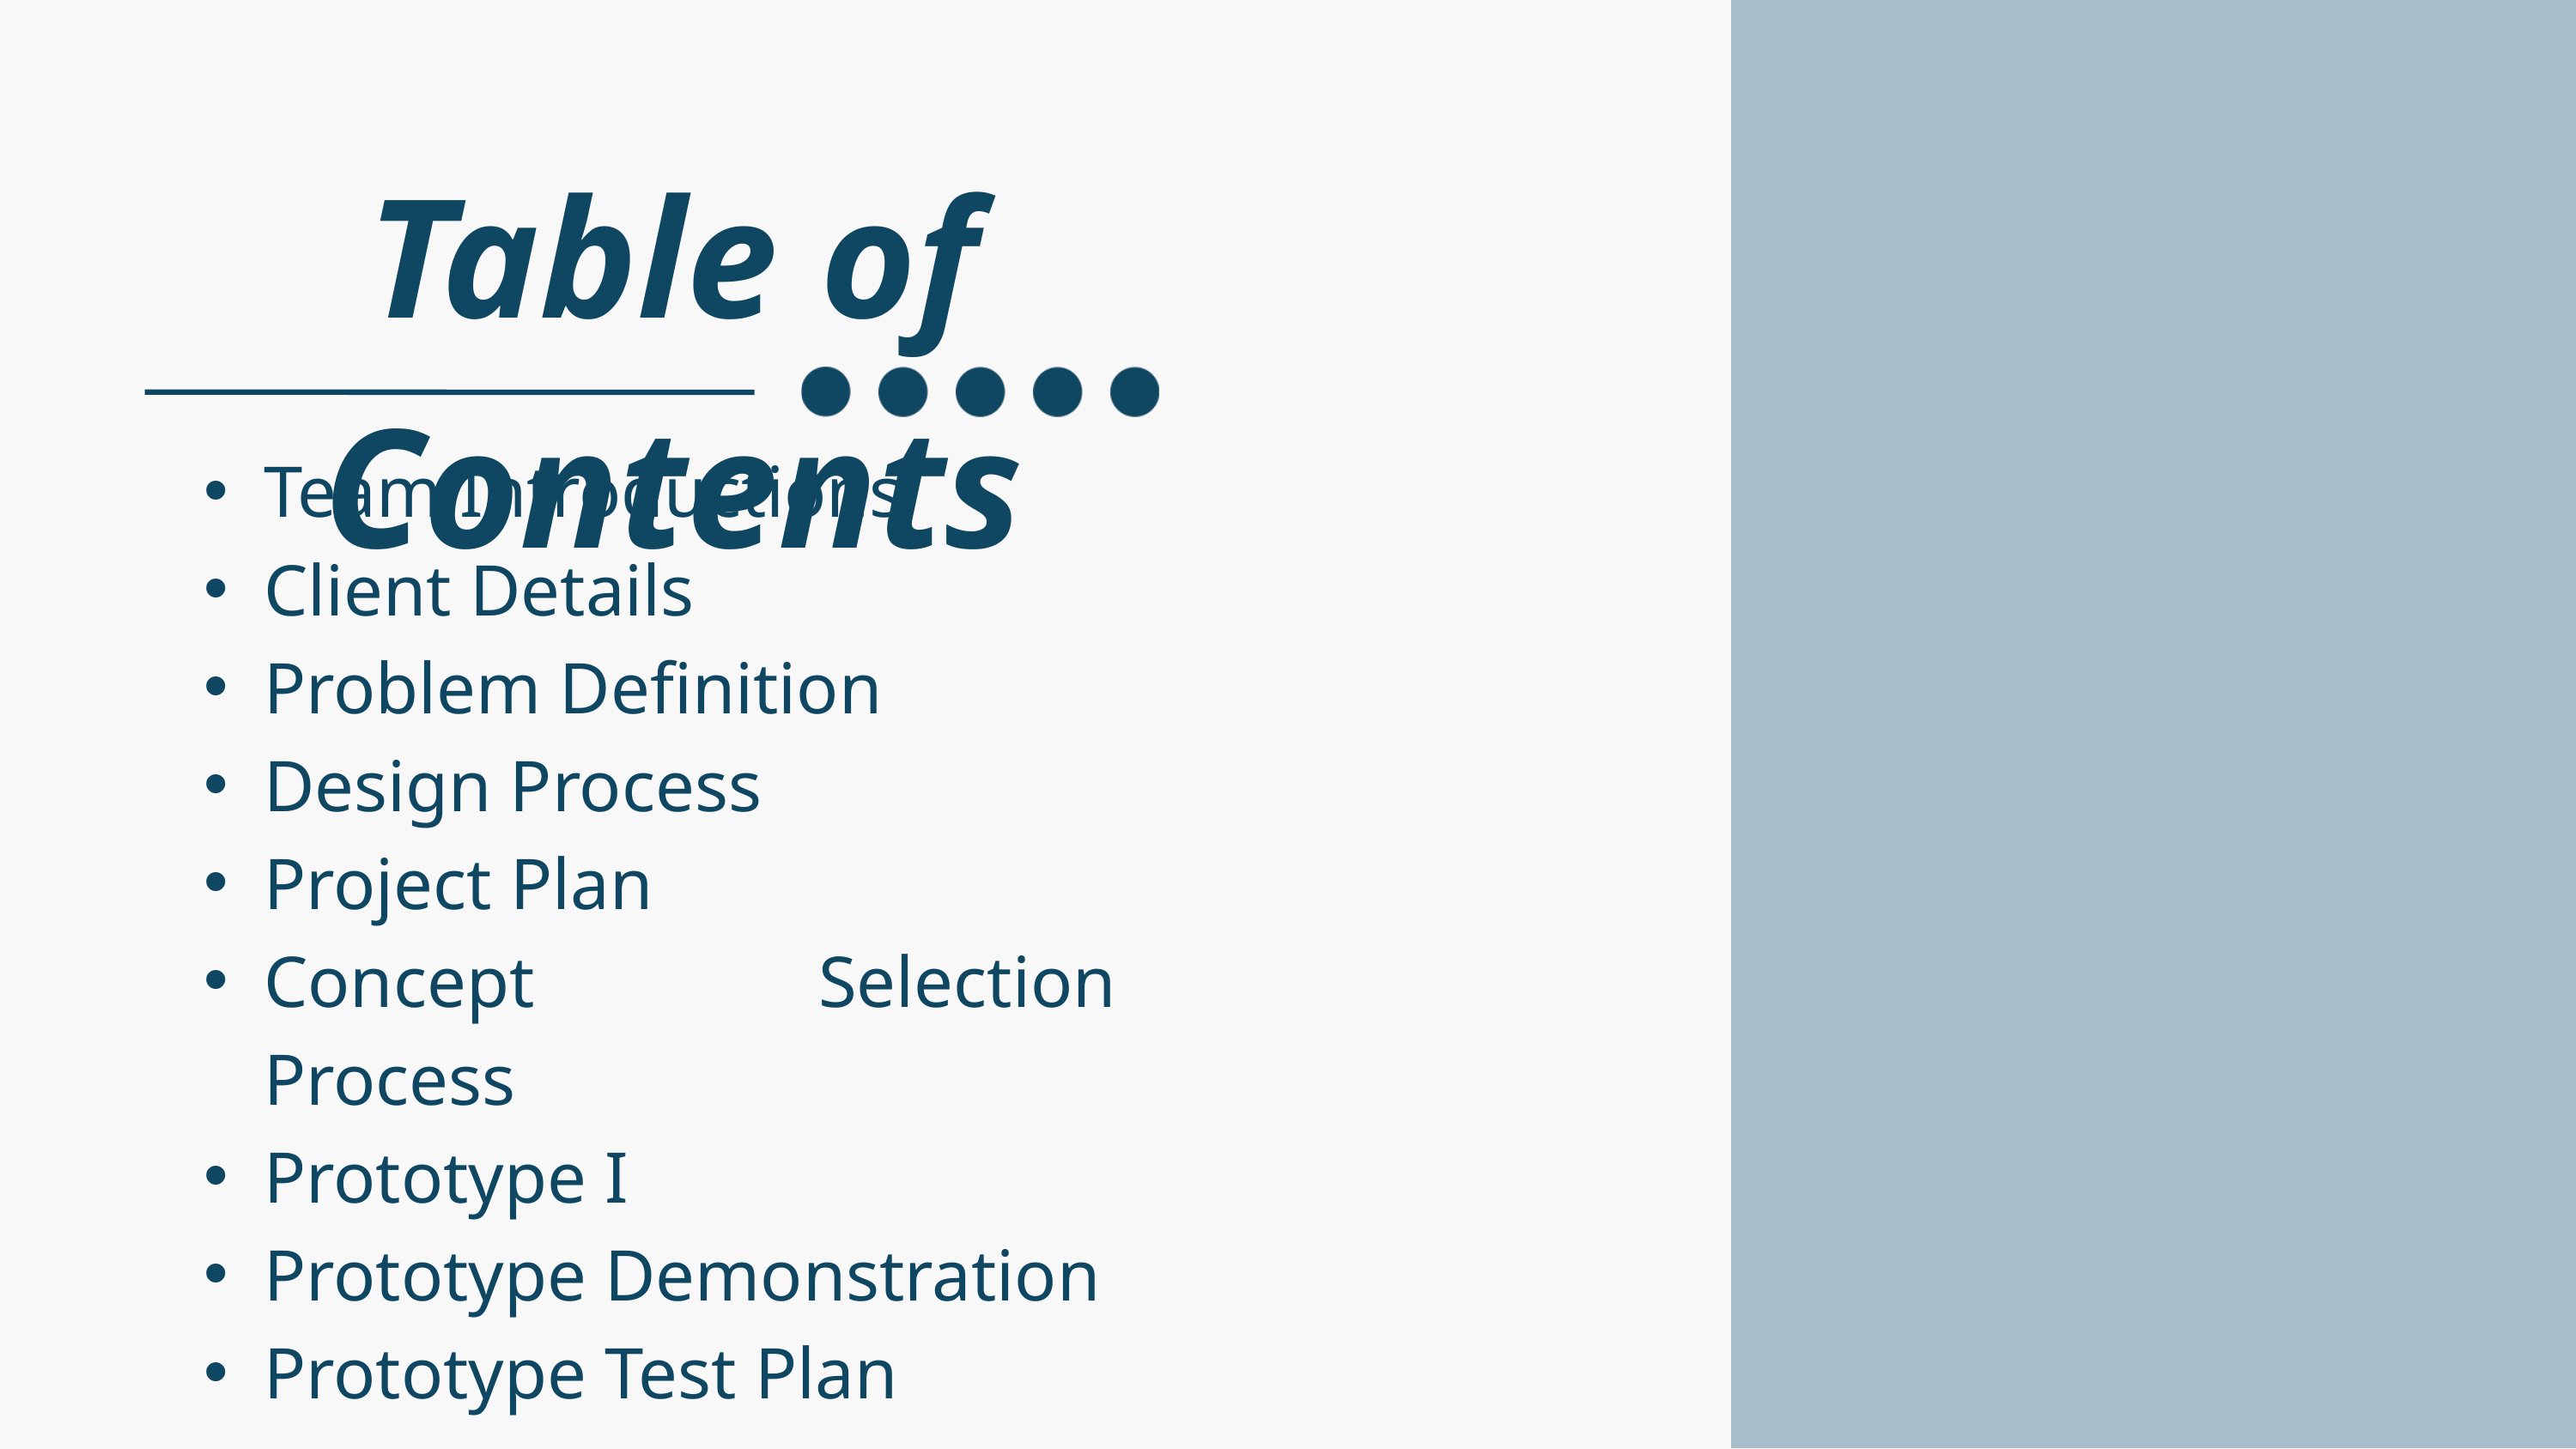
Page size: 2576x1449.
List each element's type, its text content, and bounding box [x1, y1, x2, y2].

text_box Team Introductions Client Details Problem Definition Design Process Project Plan Concept Selection Process Prototype I Prototype Demonstration Prototype Test Plan [144, 582, 1117, 1413]
text_box Table of Contents [144, 120, 1201, 582]
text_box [1730, 0, 2576, 1449]
